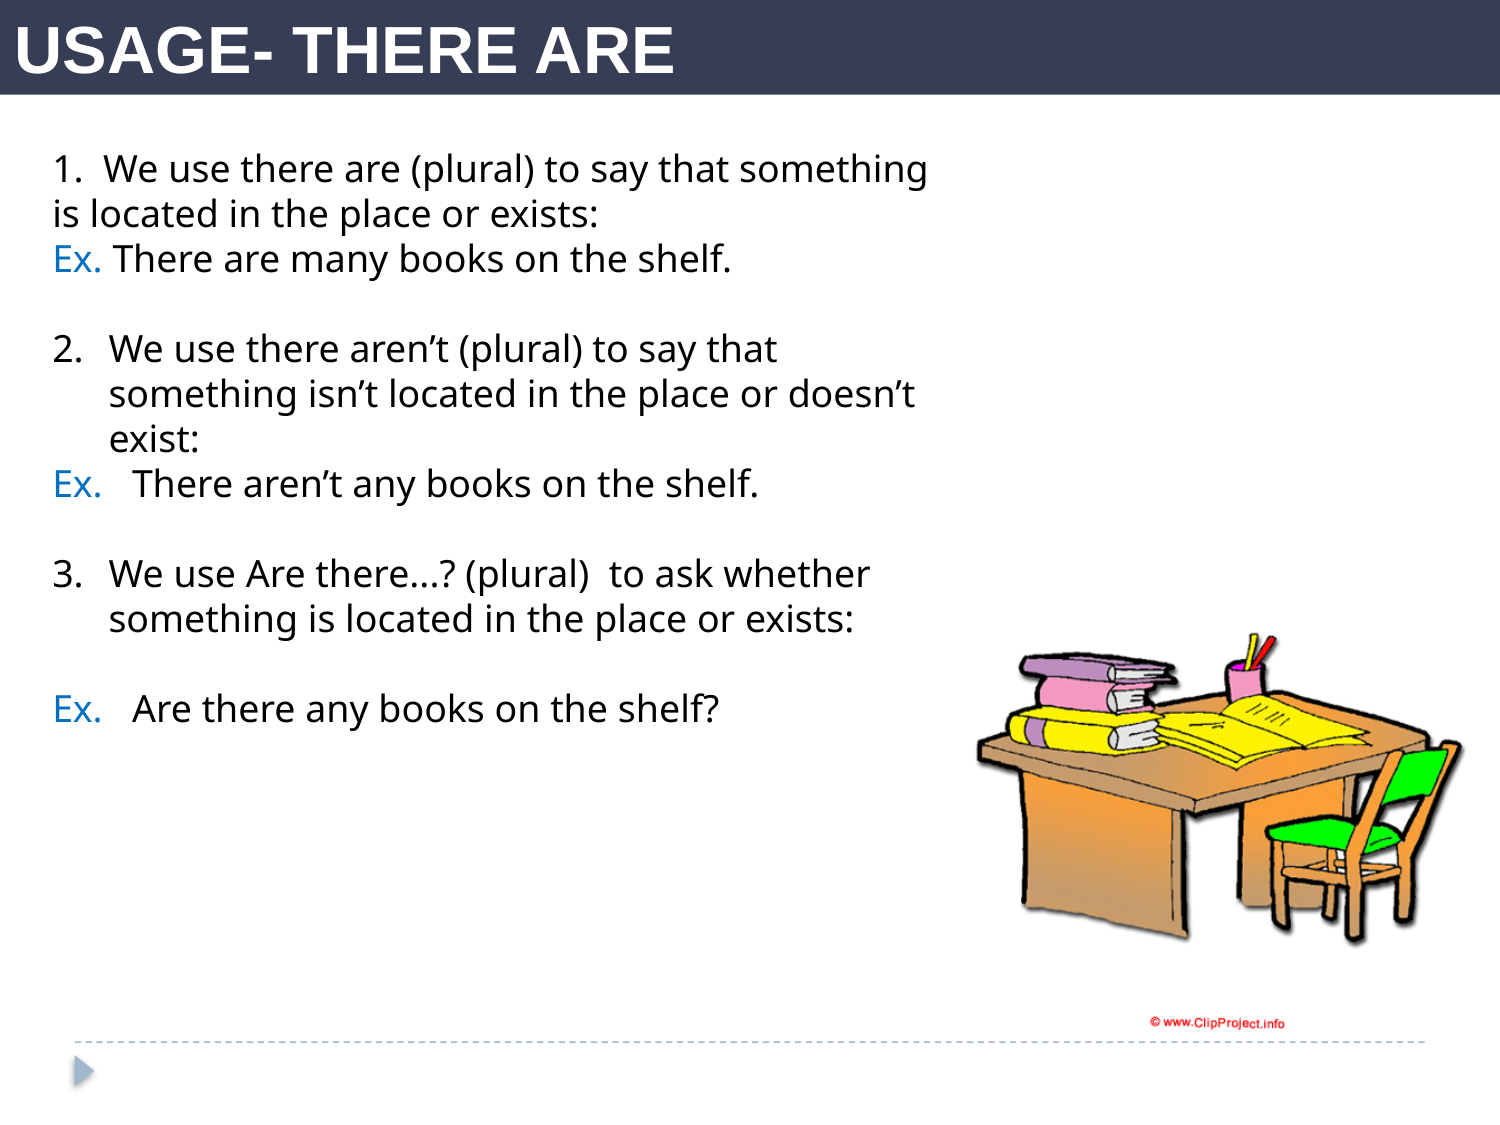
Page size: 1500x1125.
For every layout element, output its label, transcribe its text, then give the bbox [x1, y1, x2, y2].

text_box 1. We use there are (plural) to say that something is located in the place or exists: Ex. There are many books on the shelf. We use there aren’t (plural) to say that something isn’t located in the place or doesn’t exist: Ex. There aren’t any books on the shelf. We use Are there...? (plural) to ask whether something is located in the place or exists: Ex. Are there any books on the shelf? [37, 137, 975, 738]
picture [962, 524, 1476, 1038]
text_box USAGE- THERE ARE [0, 0, 1500, 95]
